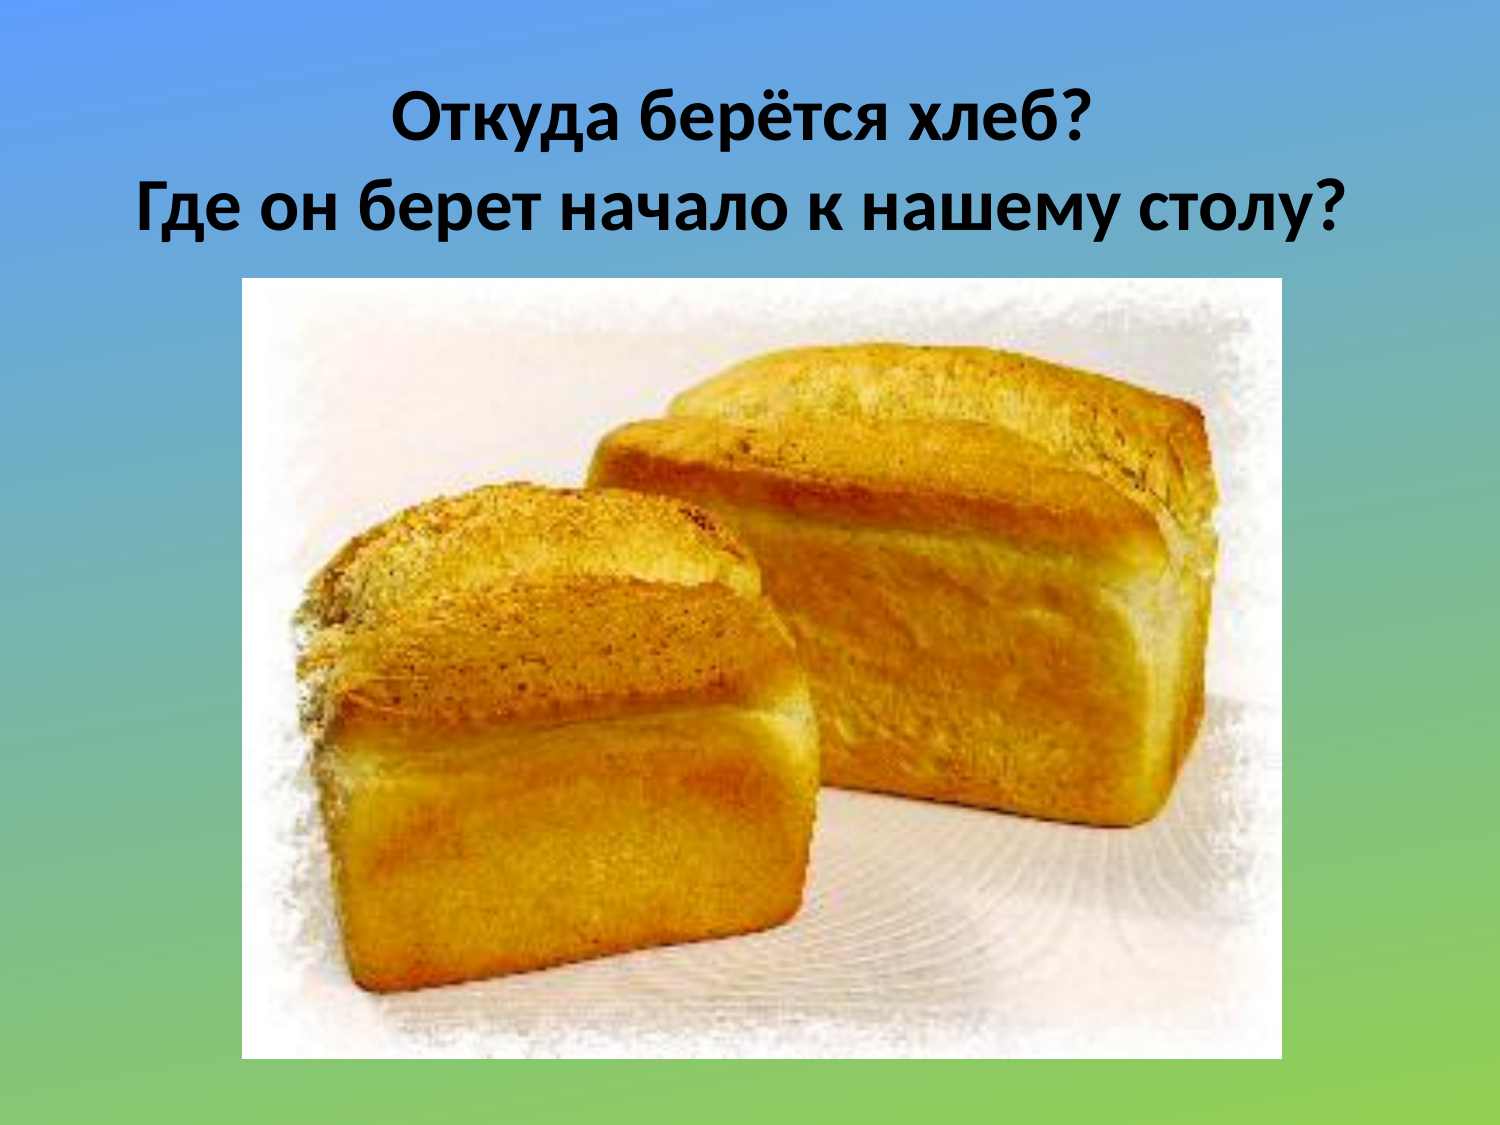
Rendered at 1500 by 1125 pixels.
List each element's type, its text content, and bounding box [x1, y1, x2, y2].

title Откуда берётся хлеб? Где он берет начало к нашему столу? [105, 35, 1381, 277]
text_box [242, 278, 1282, 1059]
